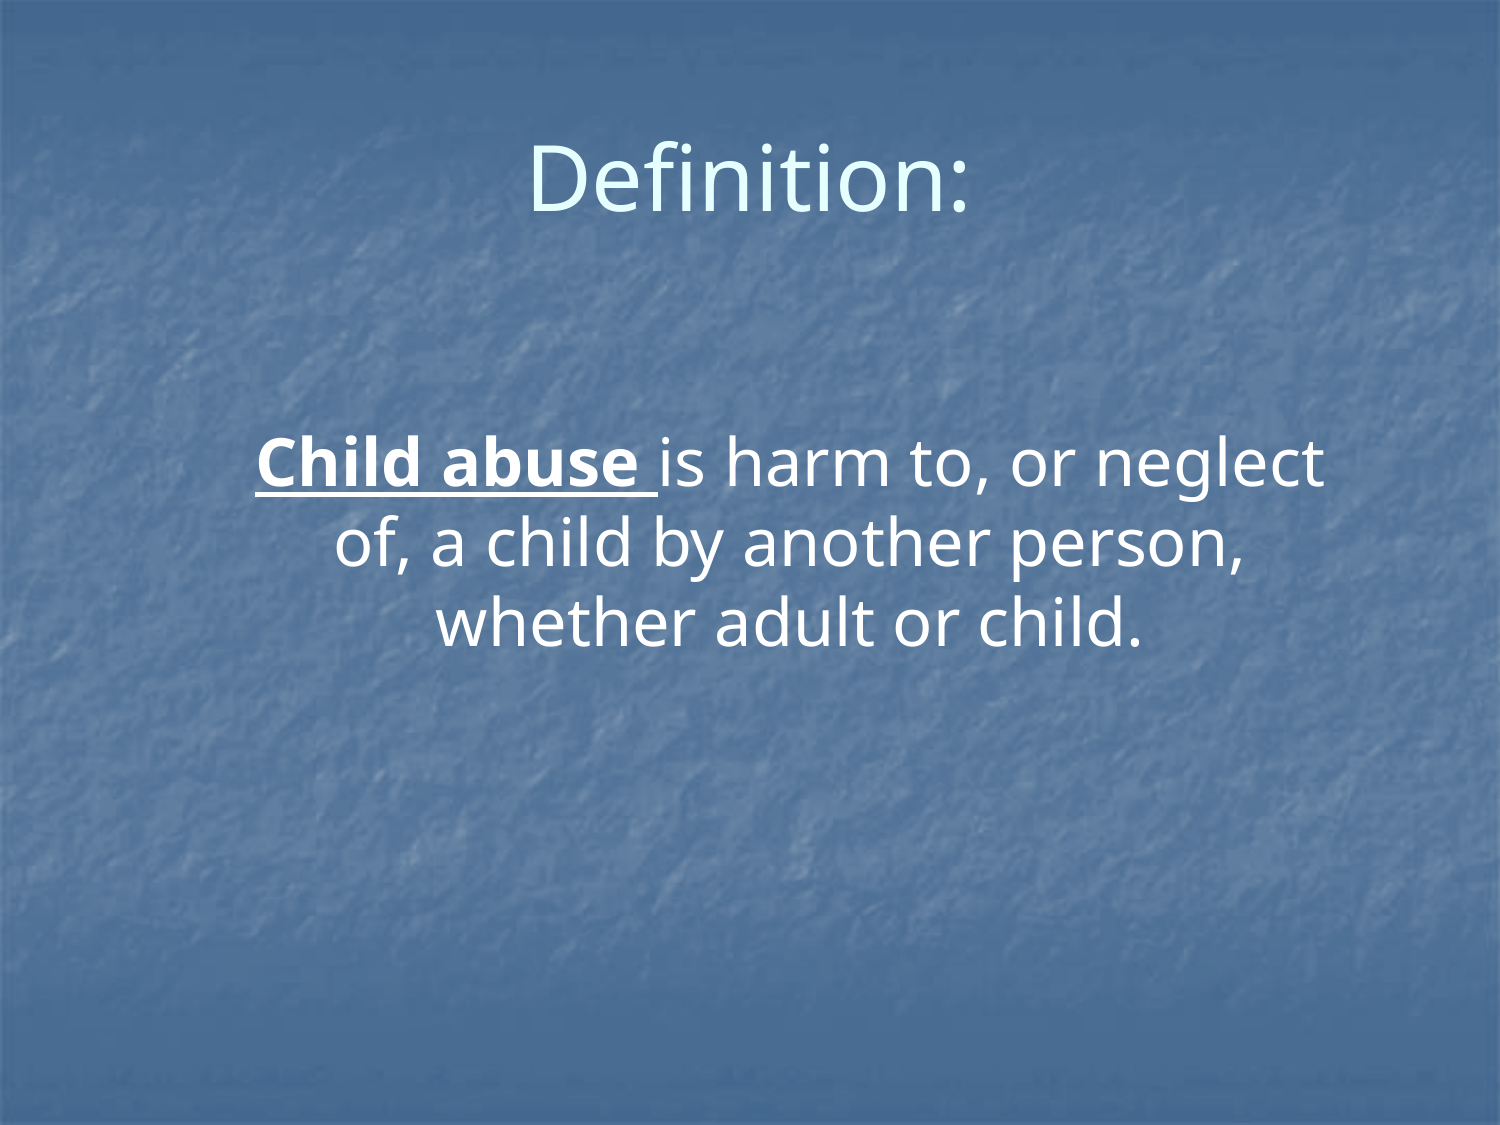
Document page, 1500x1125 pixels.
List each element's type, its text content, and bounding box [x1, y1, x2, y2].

title Definition: [75, 62, 1425, 288]
list Child abuse is harm to, or neglect of, a child by another person, whether adult or child. [162, 412, 1363, 800]
